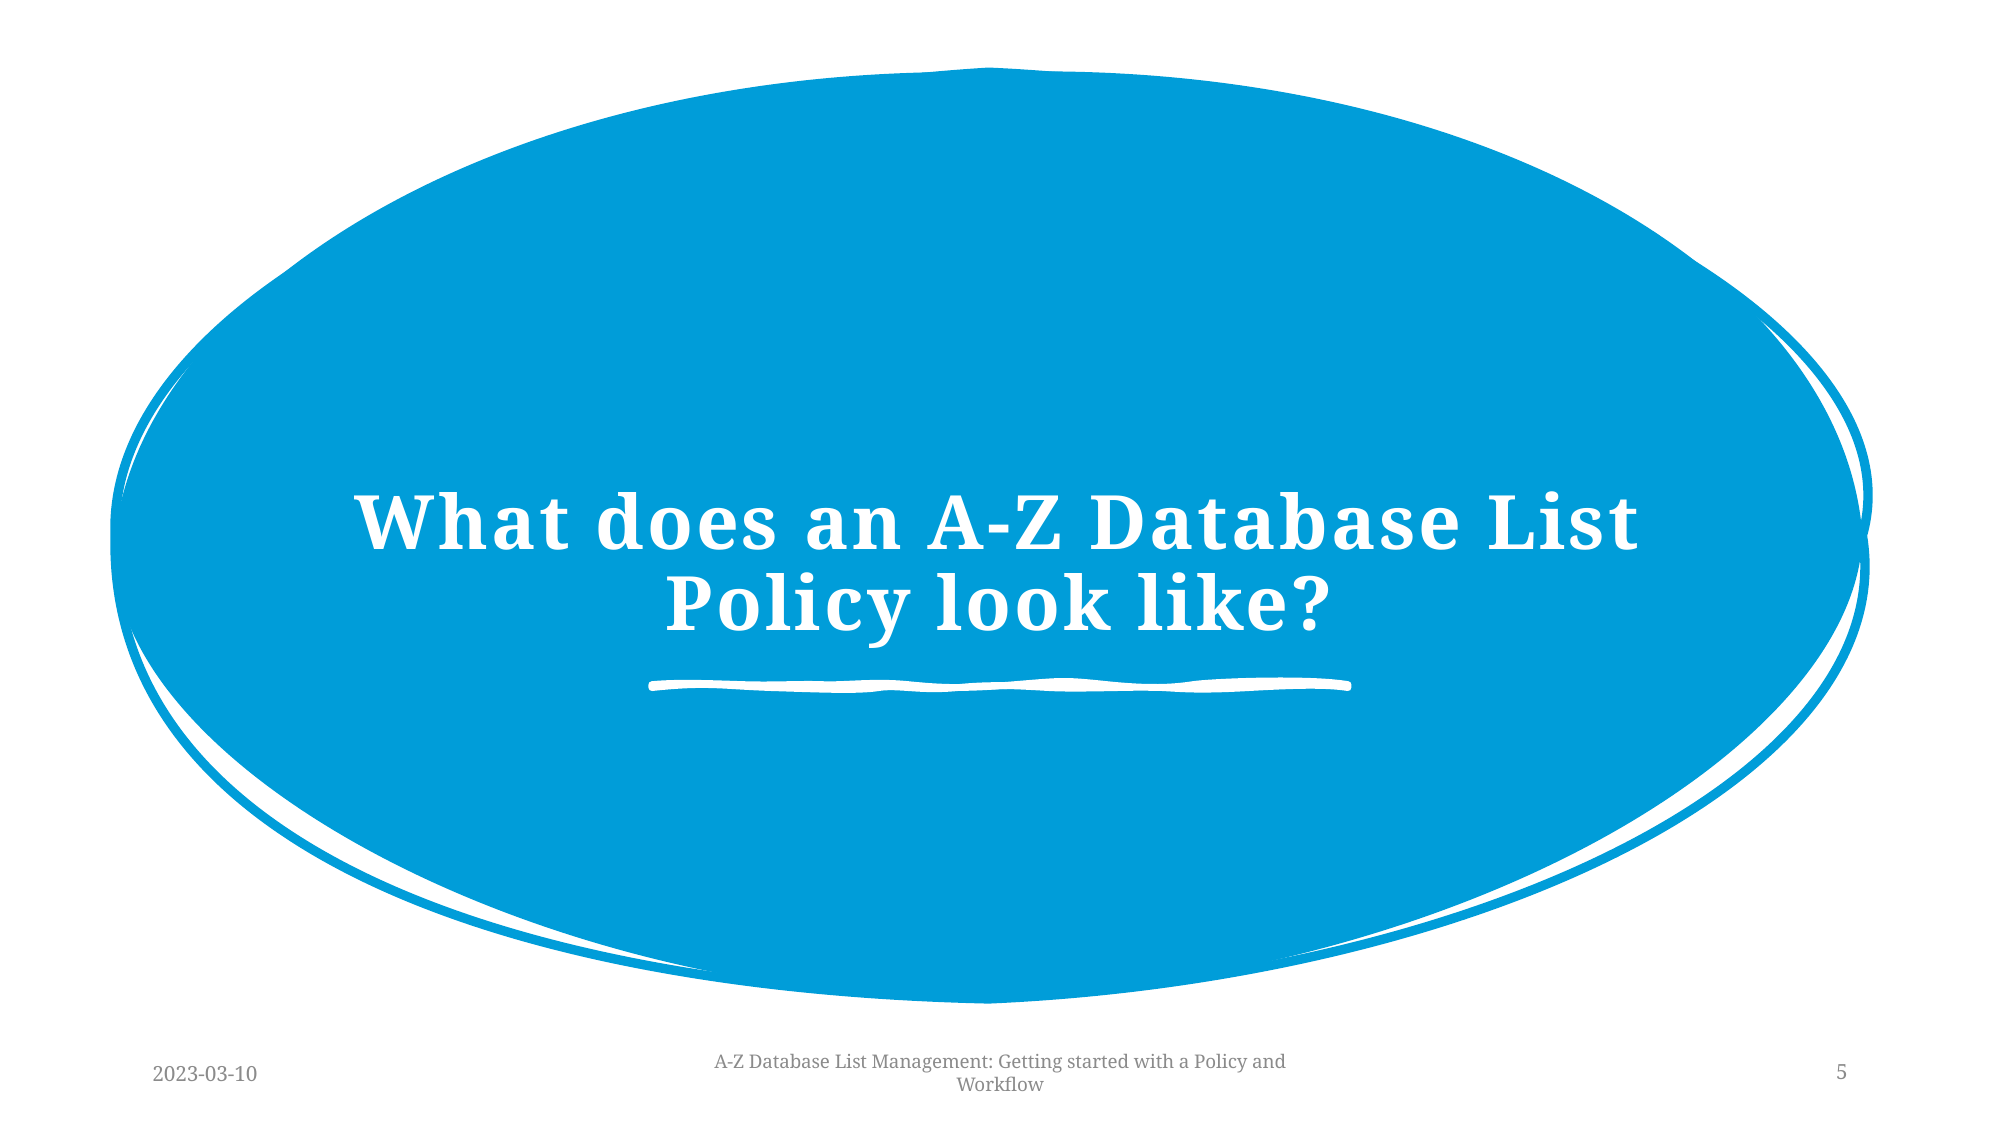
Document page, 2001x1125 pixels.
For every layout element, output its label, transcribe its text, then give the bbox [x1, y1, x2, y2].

text_box [113, 71, 1870, 1000]
text_box [650, 679, 1350, 691]
title What does an A-Z Database List Policy look like? [338, 313, 1661, 655]
text_box [0, 0, 2000, 1125]
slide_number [137, 1042, 588, 1103]
footer A-Z Database List Management: Getting started with a Policy and Workflow [662, 1042, 1338, 1103]
slide_number 5 [1412, 1042, 1863, 1103]
